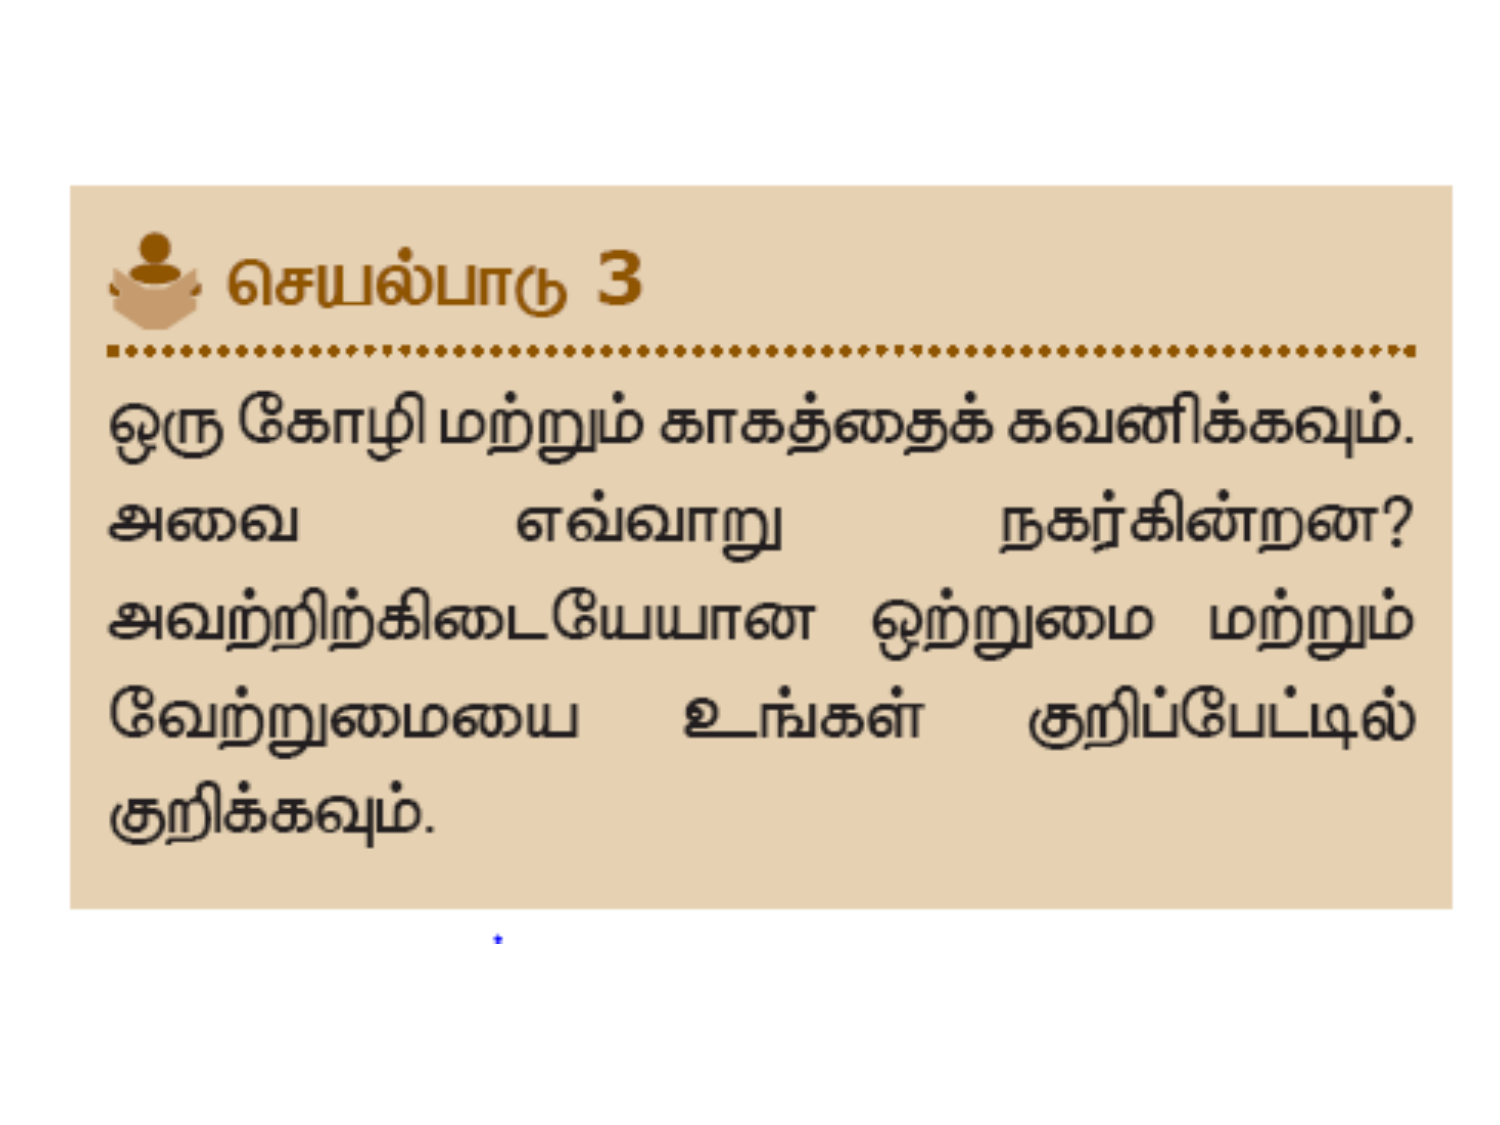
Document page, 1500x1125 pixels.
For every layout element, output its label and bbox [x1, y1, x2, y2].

list [62, 162, 1479, 944]
